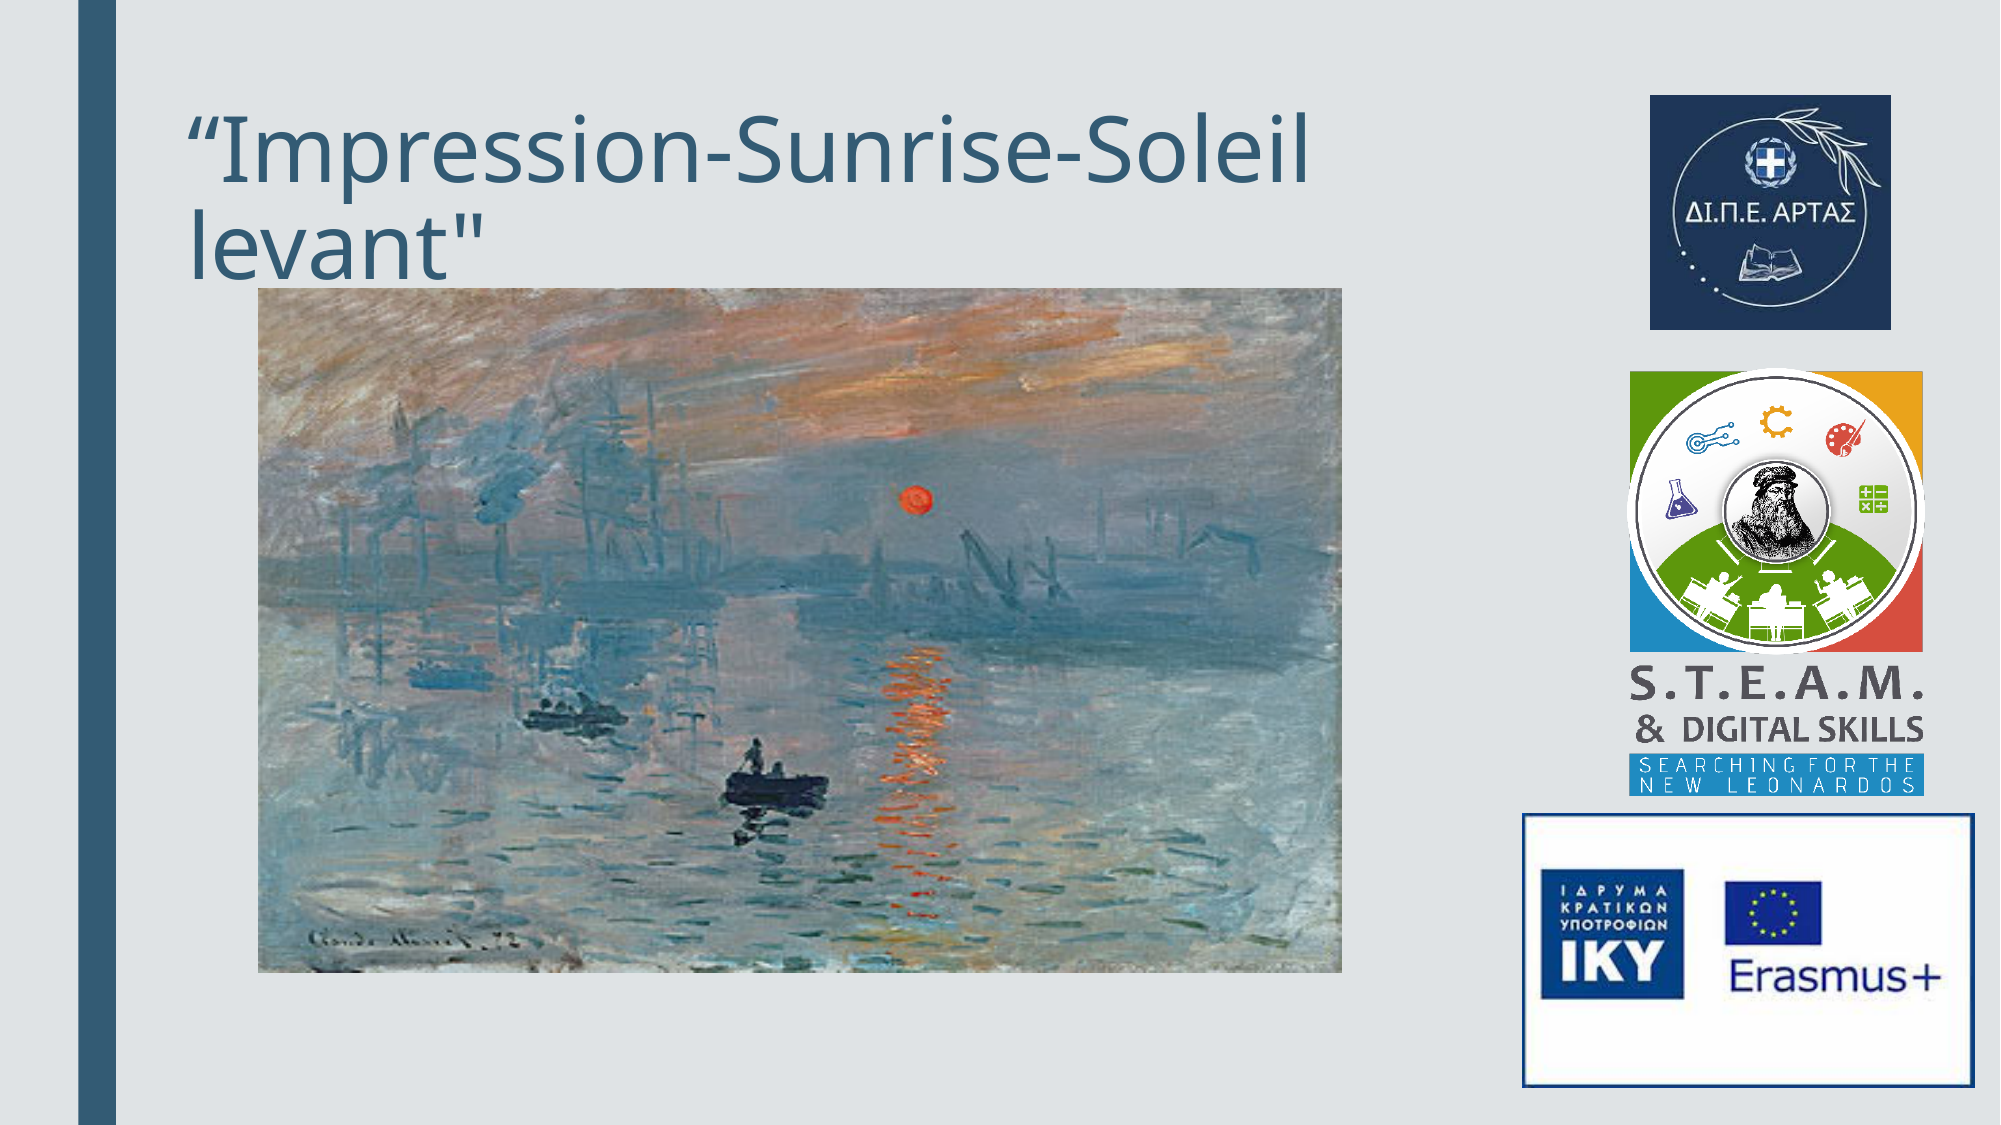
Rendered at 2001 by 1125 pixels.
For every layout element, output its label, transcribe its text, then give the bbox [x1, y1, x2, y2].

picture [1627, 368, 1925, 796]
picture [1650, 95, 1891, 330]
title “Impression-Sunrise-Soleil levant" [172, 96, 1616, 216]
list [258, 288, 1342, 973]
picture [1522, 813, 1975, 1088]
